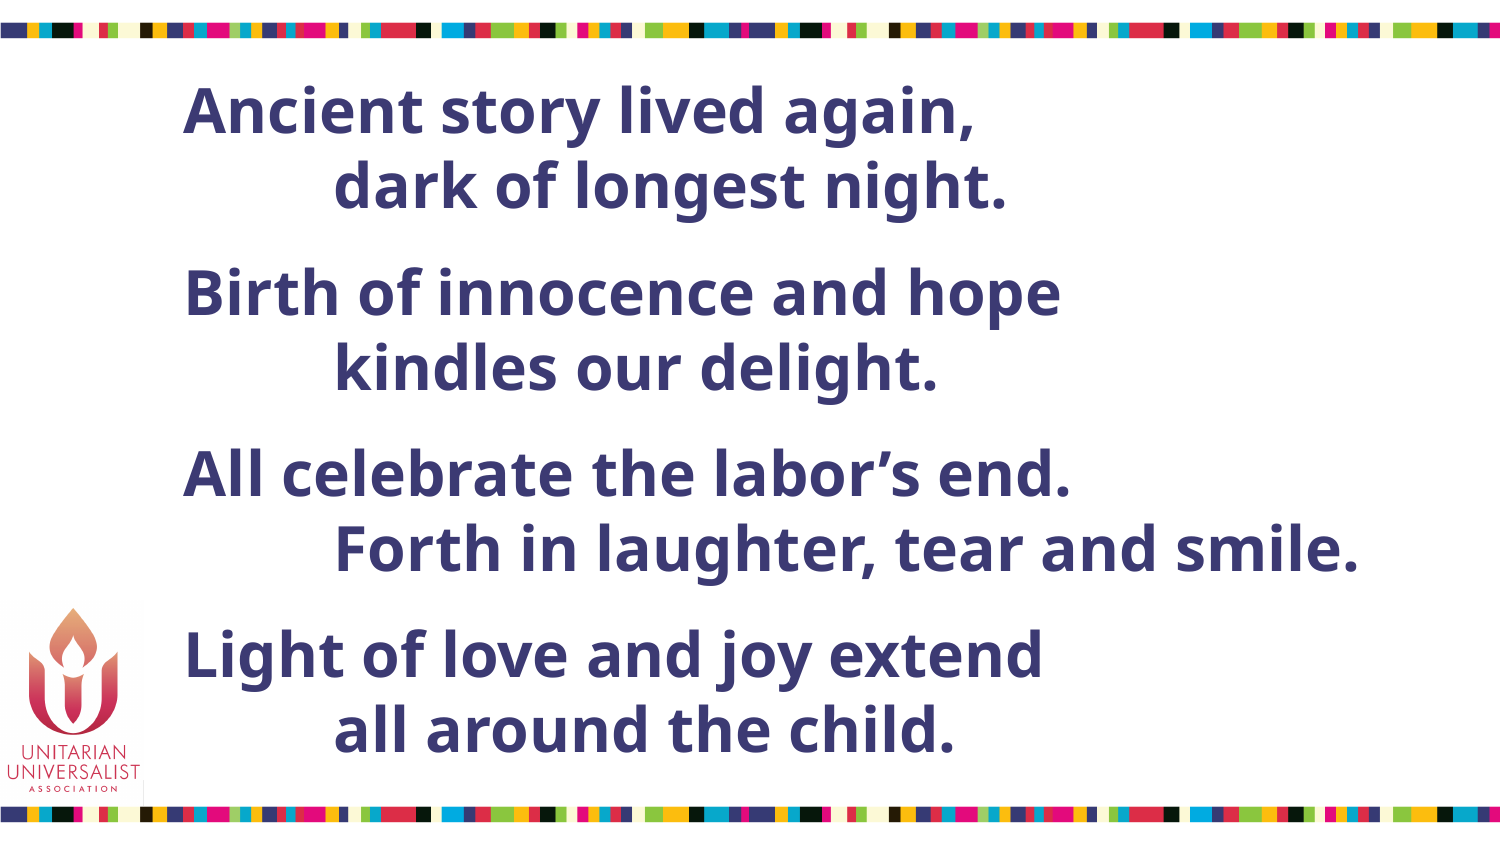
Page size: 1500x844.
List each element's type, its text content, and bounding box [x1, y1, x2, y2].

picture [0, 22, 1500, 40]
picture [0, 600, 1500, 824]
text_box Ancient story lived again, dark of longest night. Birth of innocence and hope kindles our delight. All celebrate the labor’s end. Forth in laughter, tear and smile. Light of love and joy extend all around the child. [168, 56, 1421, 780]
